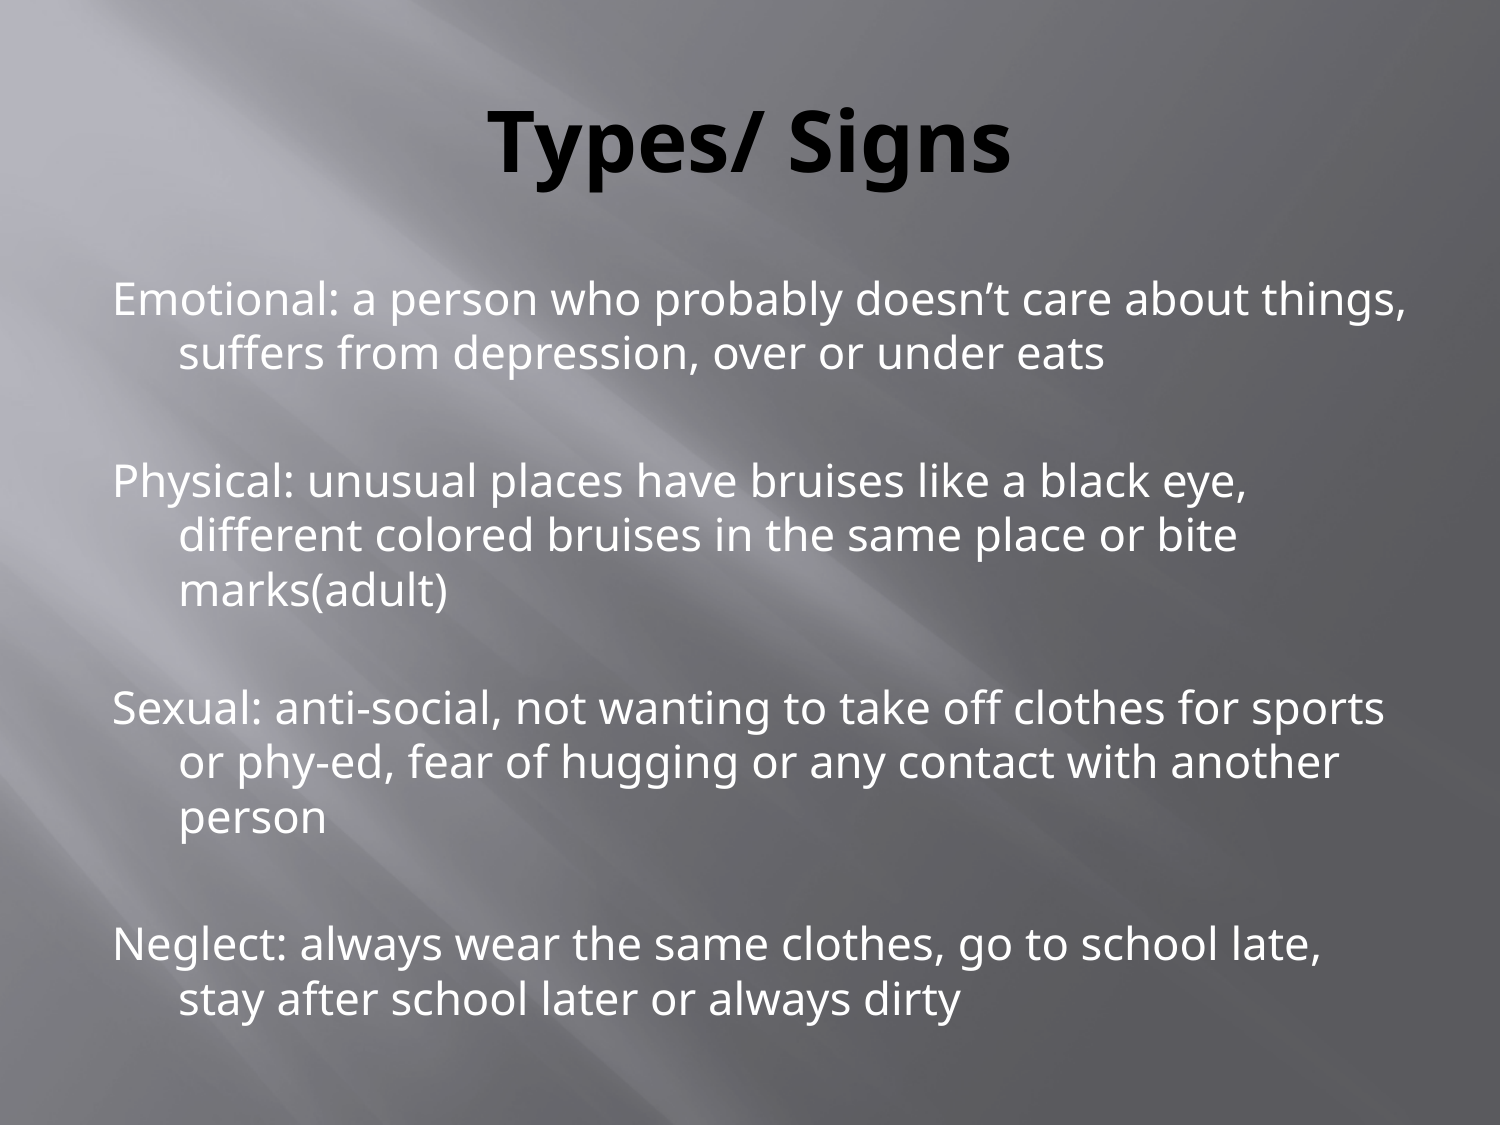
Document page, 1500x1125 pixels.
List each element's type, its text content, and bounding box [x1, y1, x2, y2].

list Emotional: a person who probably doesn’t care about things, suffers from depression, over or under eats Physical: unusual places have bruises like a black eye, different colored bruises in the same place or bite marks(adult) Sexual: anti-social, not wanting to take off clothes for sports or phy-ed, fear of hugging or any contact with another person Neglect: always wear the same clothes, go to school late, stay after school later or always dirty [75, 262, 1425, 1035]
title Types/ Signs [75, 45, 1425, 233]
